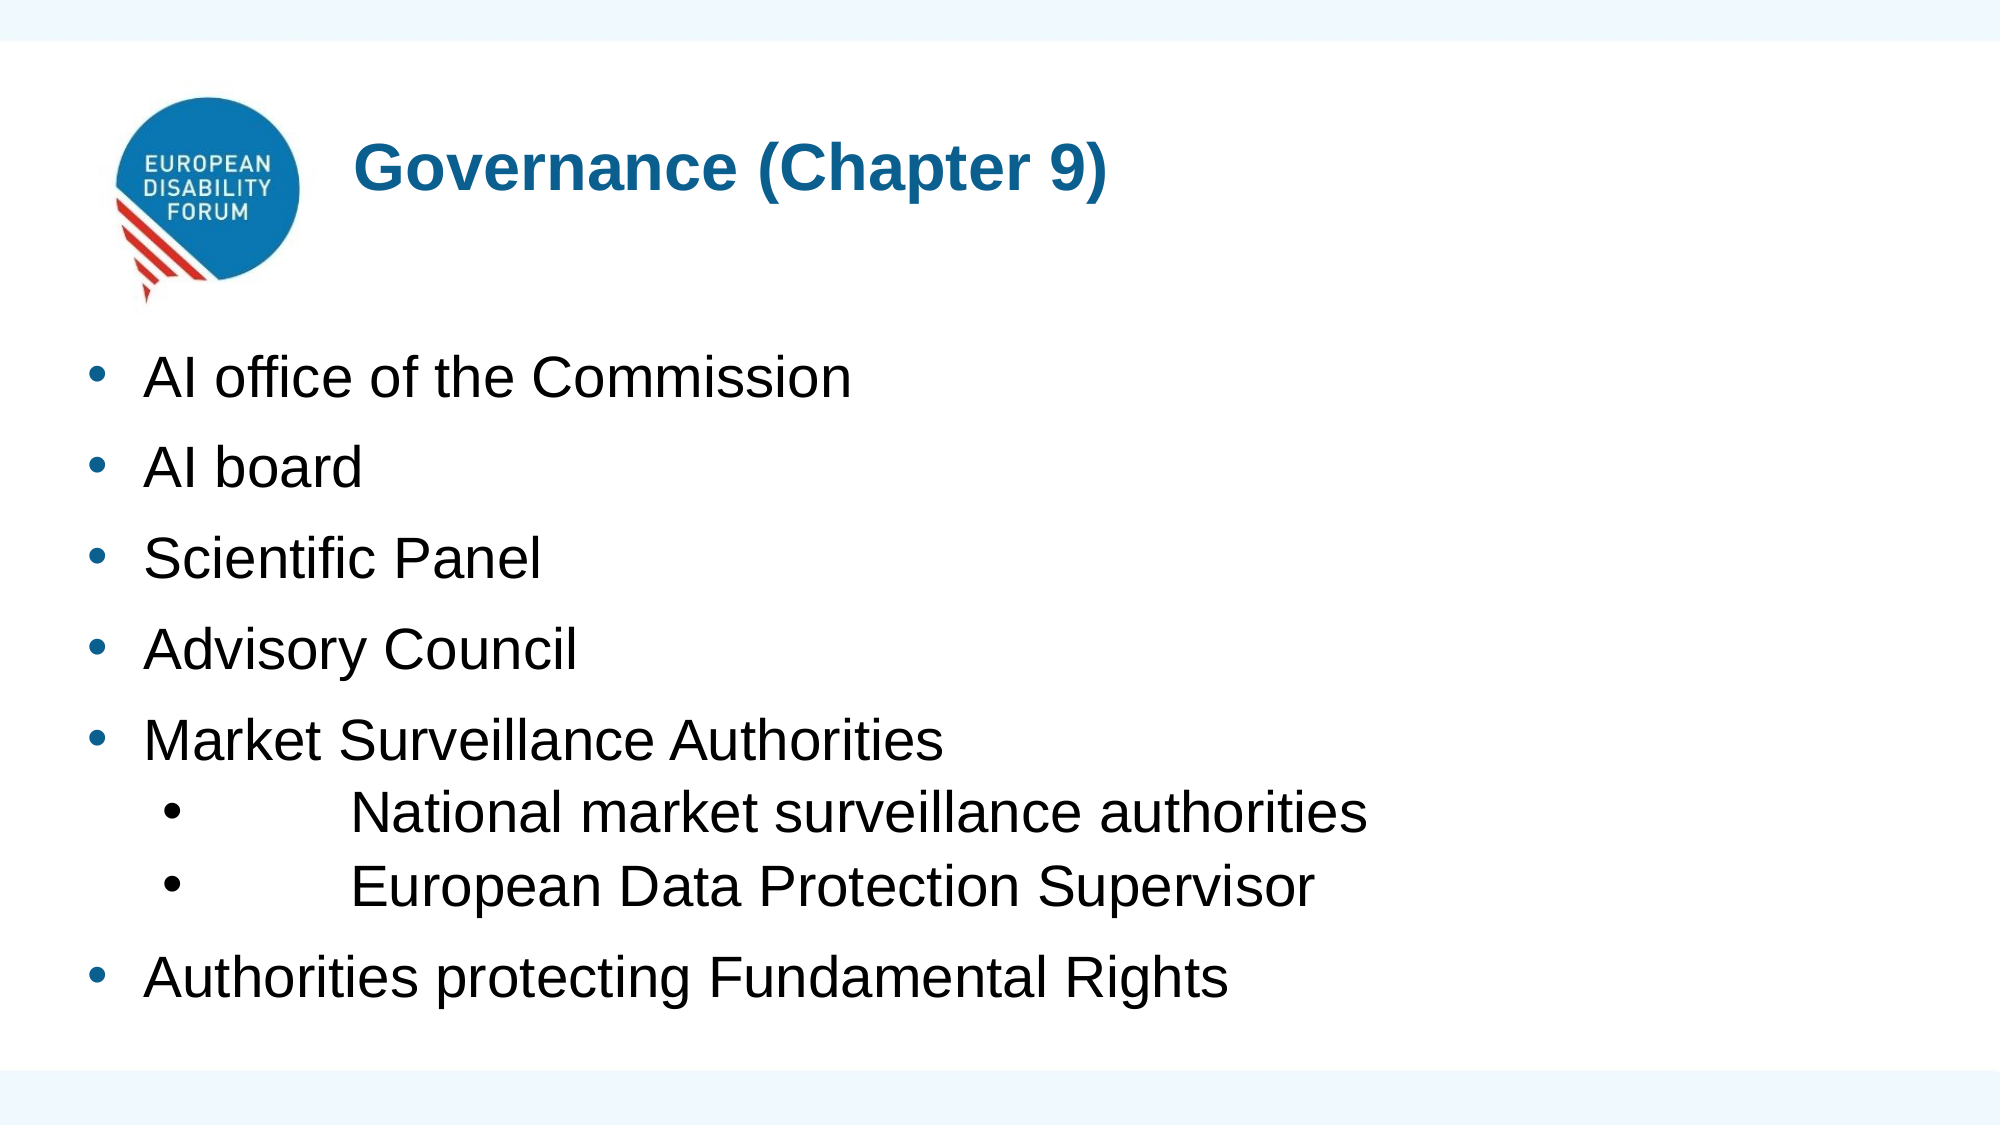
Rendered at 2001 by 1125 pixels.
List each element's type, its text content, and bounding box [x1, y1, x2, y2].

list AI office of the Commission AI board Scientific Panel Advisory Council Market Surveillance Authorities National market surveillance authorities European Data Protection Supervisor Authorities protecting Fundamental Rights [72, 331, 1962, 1004]
picture [0, 0, 2000, 1125]
title Governance (Chapter 9) [338, 116, 1901, 225]
